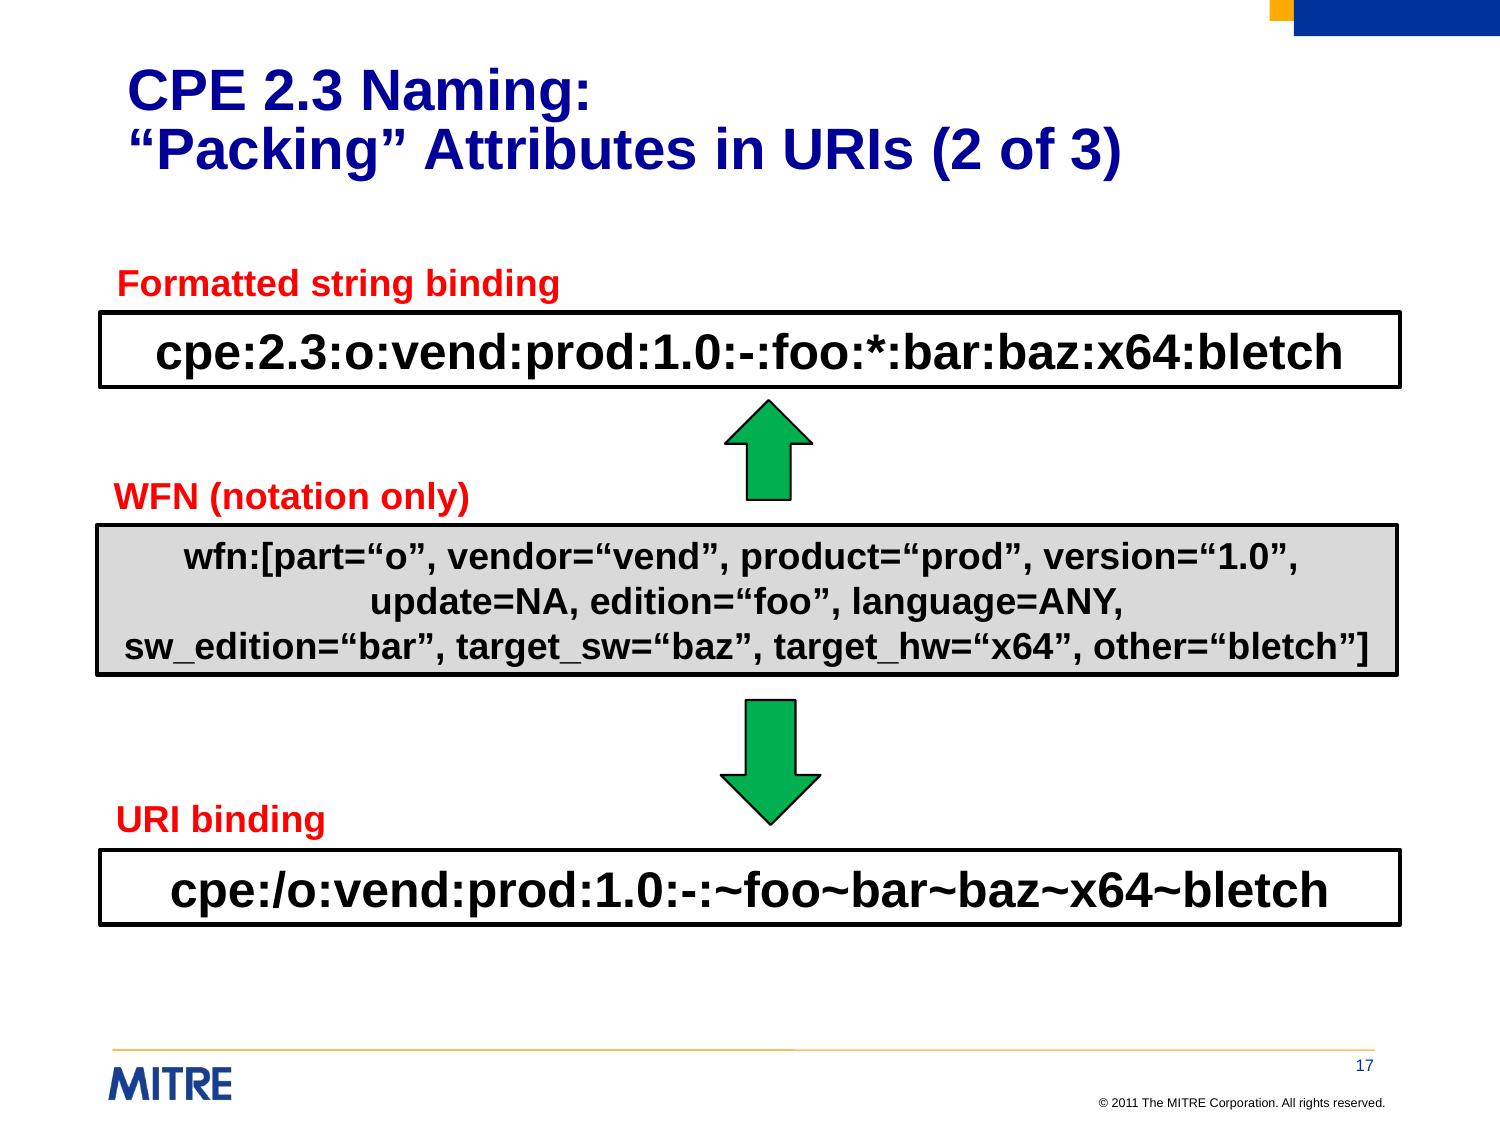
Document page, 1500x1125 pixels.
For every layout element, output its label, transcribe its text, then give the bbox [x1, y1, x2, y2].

picture [103, 1064, 236, 1106]
slide_number 17 [1301, 1049, 1390, 1076]
text_box wfn:[part=“o”, vendor=“vend”, product=“prod”, version=“1.0”, update=NA, edition=“foo”, language=ANY, sw_edition=“bar”, target_sw=“baz”, target_hw=“x64”, other=“bletch”] [97, 524, 1398, 675]
title CPE 2.3 Naming: “Packing” Attributes in URIs (2 of 3) [112, 45, 1375, 200]
text_box cpe:/o:vend:prod:1.0:-:~foo~bar~baz~x64~bletch [99, 849, 1400, 925]
text_box WFN (notation only) [98, 464, 486, 525]
text_box [724, 399, 813, 500]
text_box Formatted string binding [102, 251, 577, 312]
text_box [720, 699, 821, 826]
text_box URI binding [100, 787, 342, 848]
text_box cpe:2.3:o:vend:prod:1.0:-:foo:*:bar:baz:x64:bletch [99, 312, 1400, 388]
